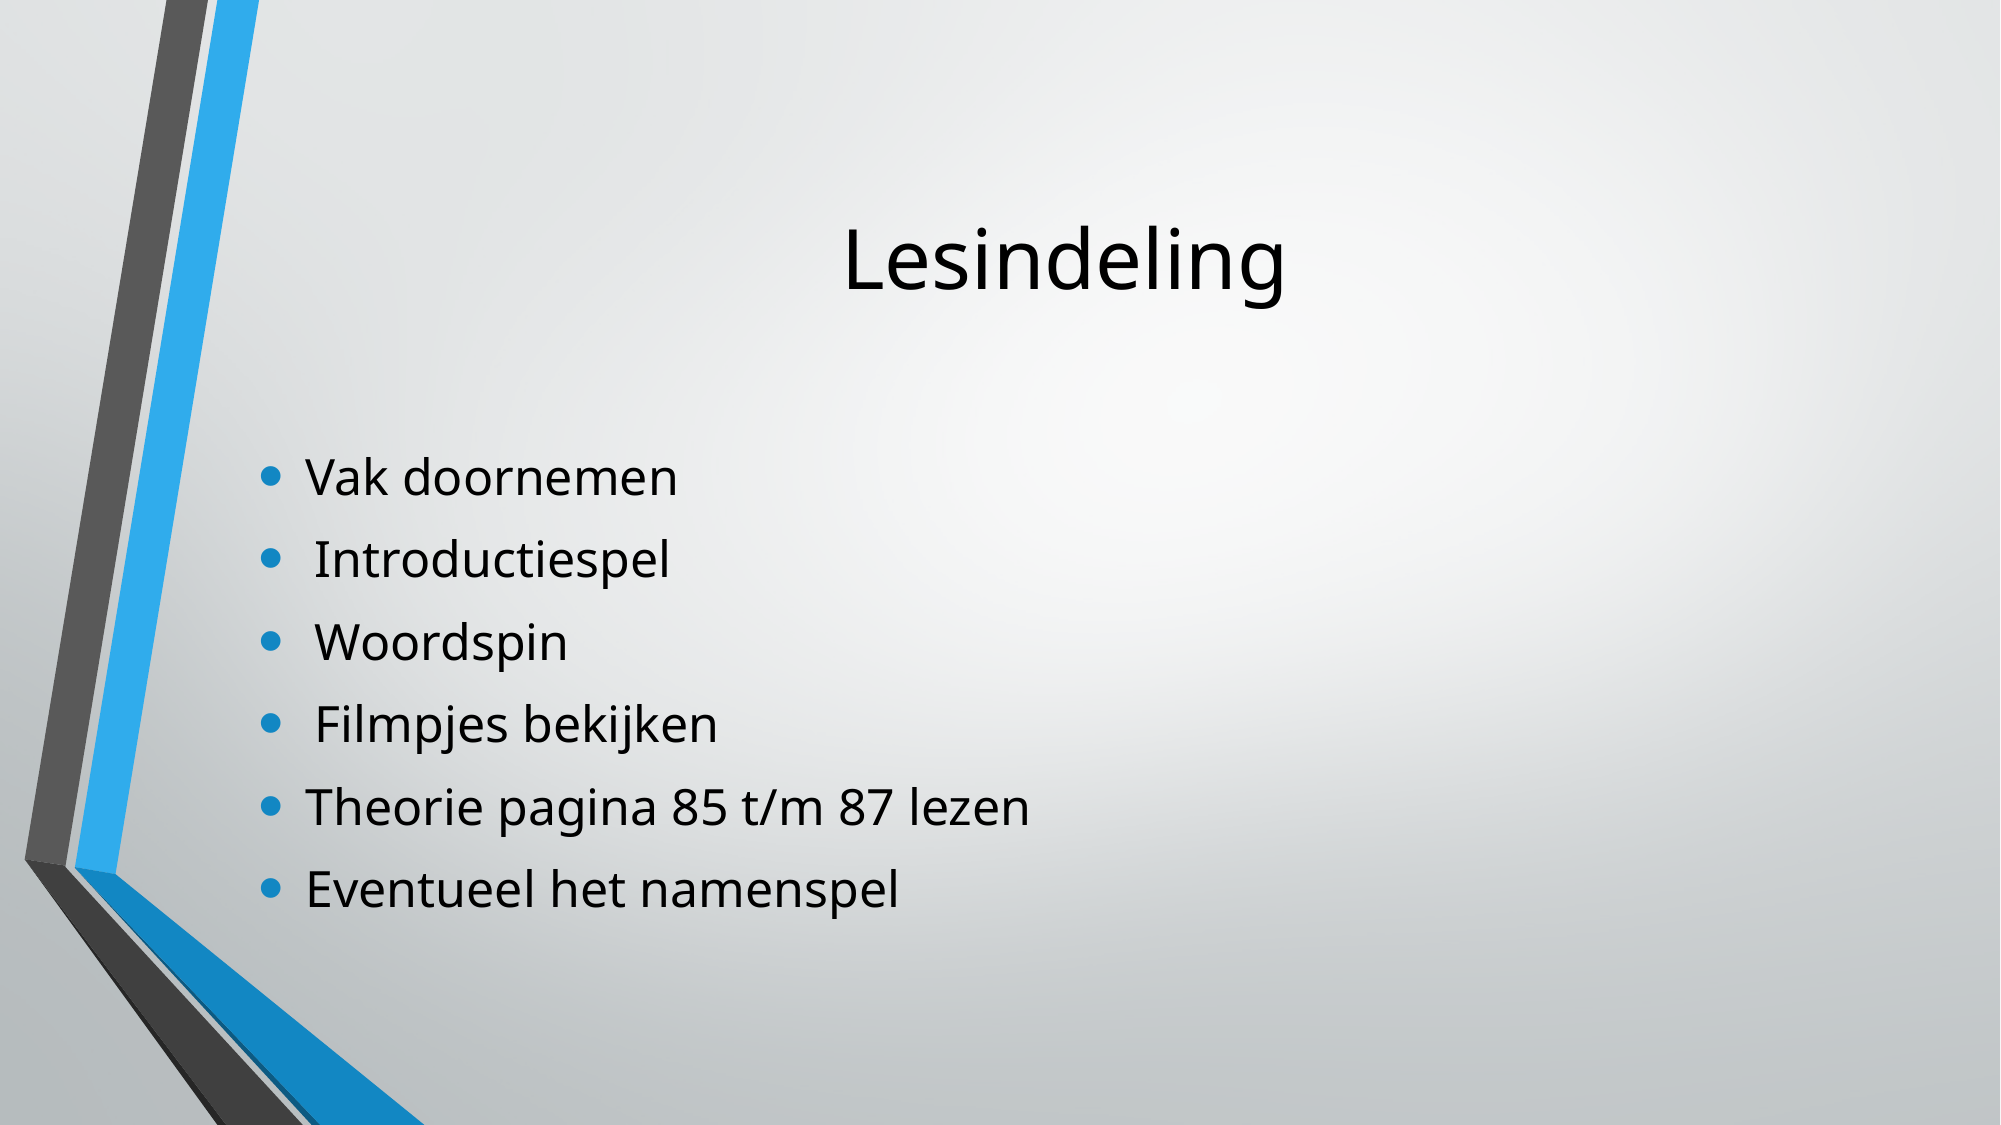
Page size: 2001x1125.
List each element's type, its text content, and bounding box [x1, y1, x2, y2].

title Lesindeling [243, 112, 1887, 400]
list Vak doornemen Introductiespel Woordspin Filmpjes bekijken Theorie pagina 85 t/m 87 lezen Eventueel het namenspel [243, 437, 1887, 950]
